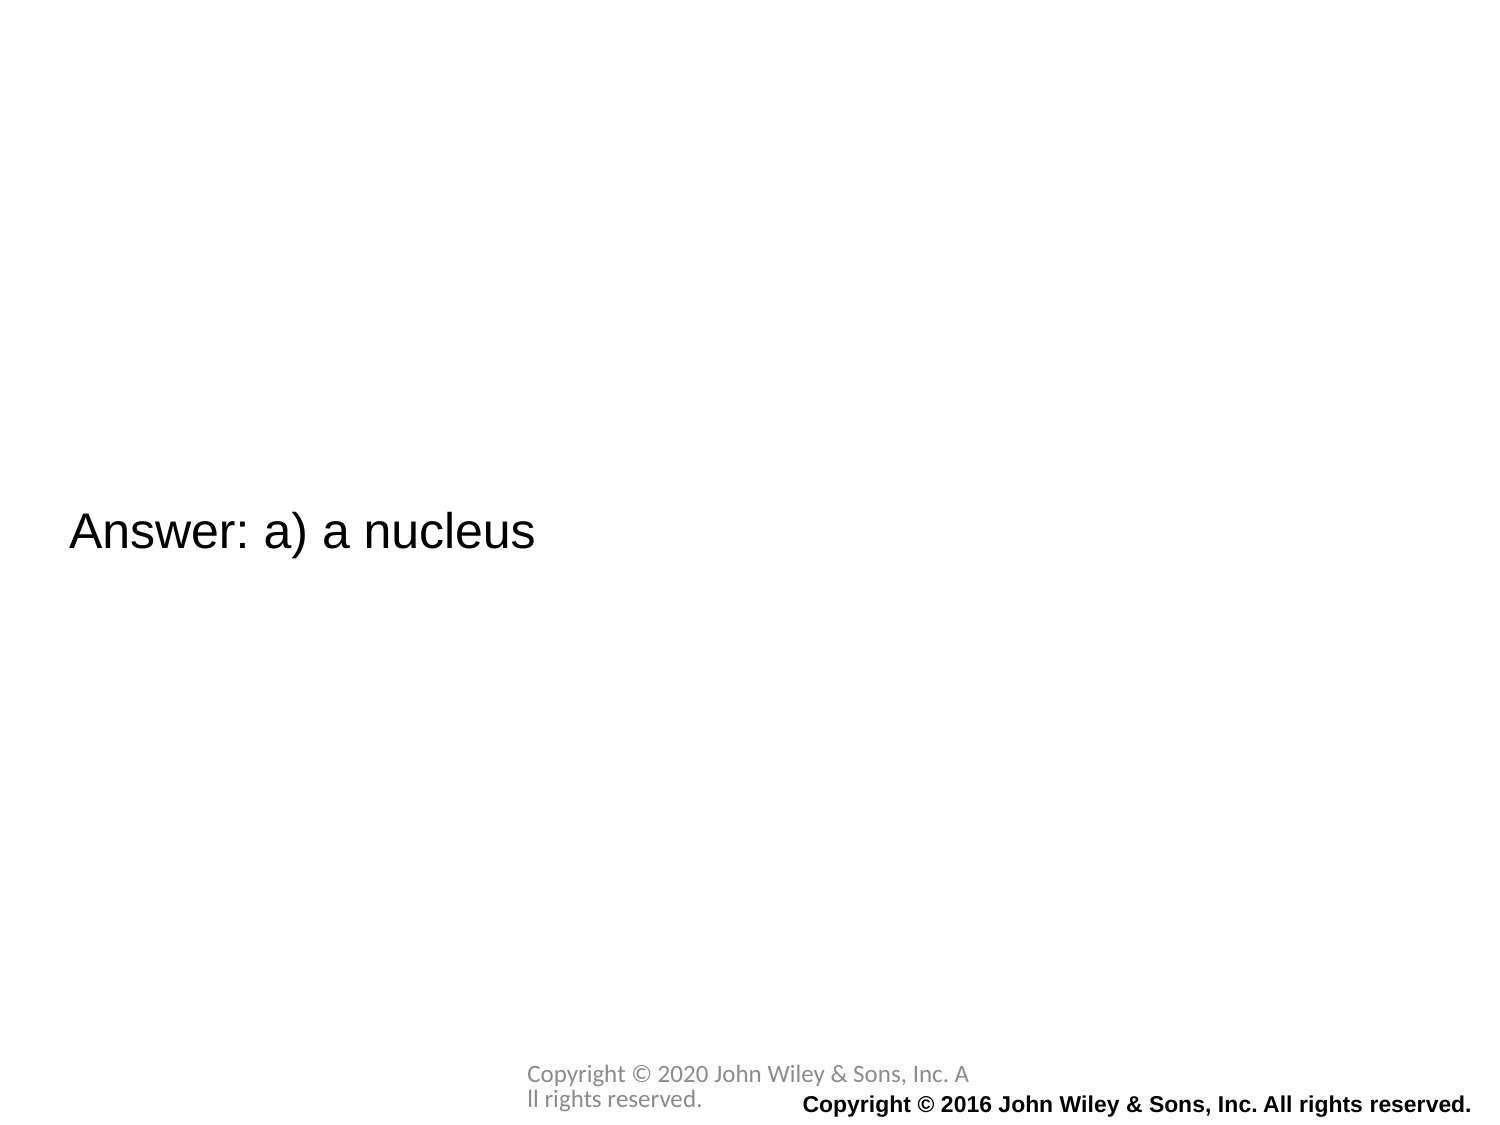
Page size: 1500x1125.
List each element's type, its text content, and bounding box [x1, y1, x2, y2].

footer Copyright © 2020 John Wiley & Sons, Inc. All rights reserved. [512, 1042, 988, 1103]
text_box Copyright © 2016 John Wiley & Sons, Inc. All rights reserved. [512, 1065, 1488, 1125]
text_box Answer: a) a nucleus [54, 491, 1466, 627]
